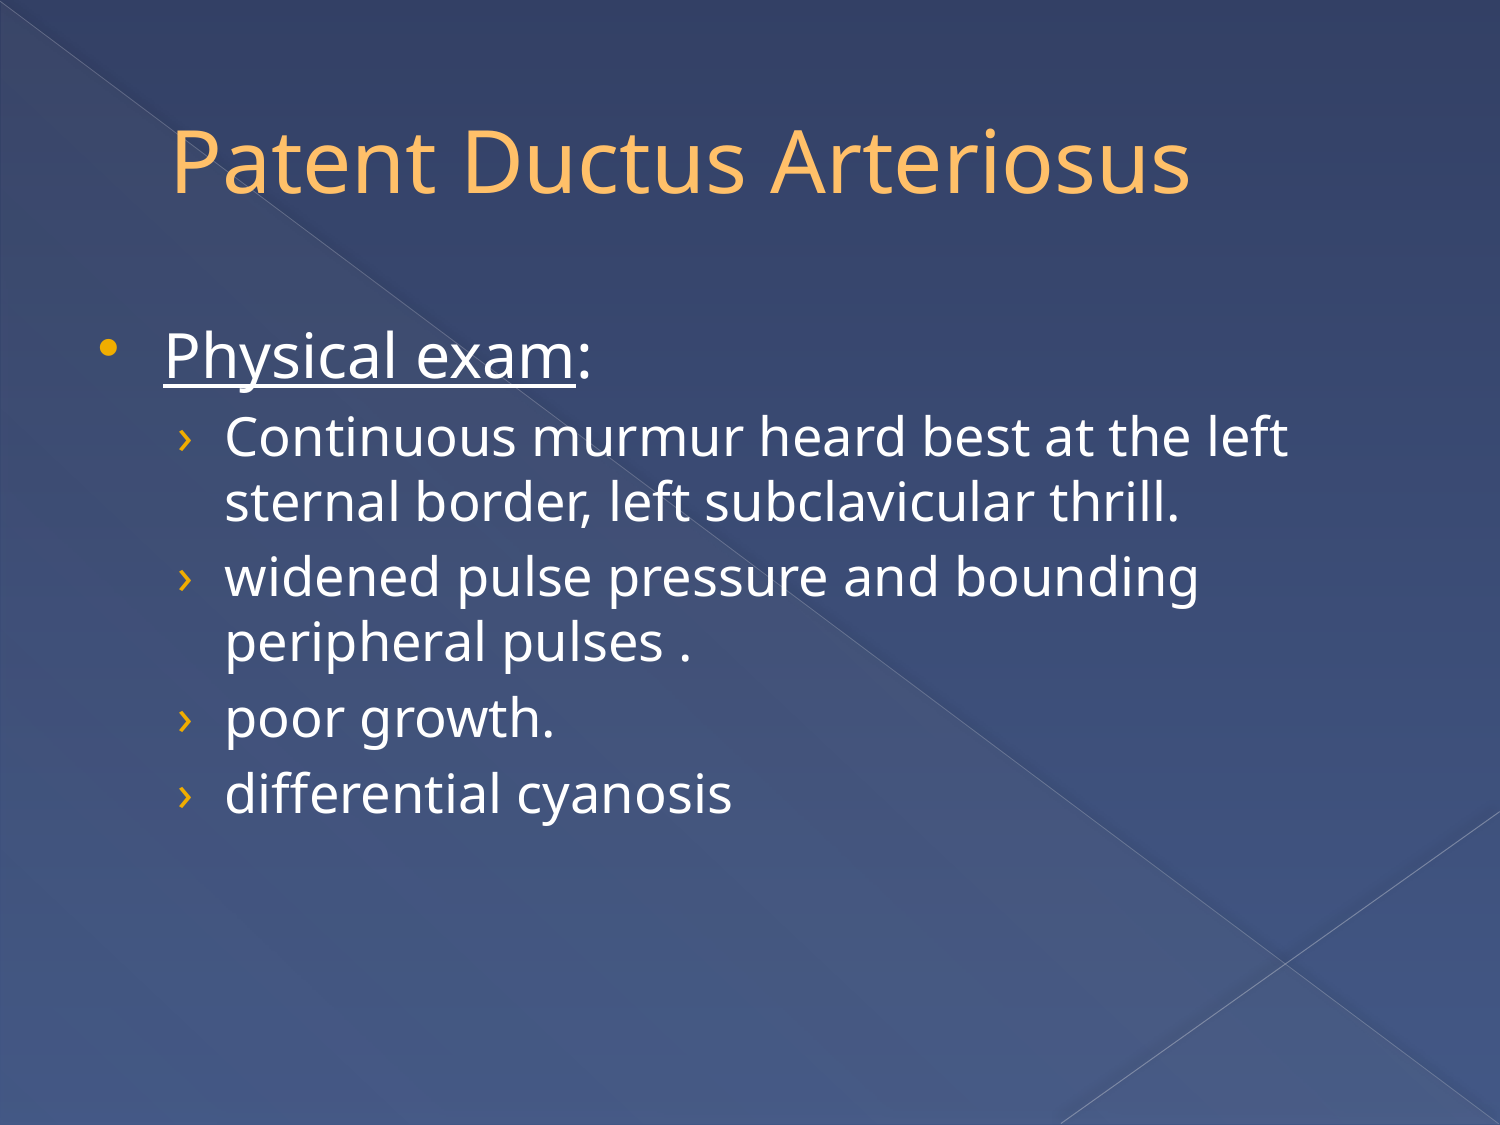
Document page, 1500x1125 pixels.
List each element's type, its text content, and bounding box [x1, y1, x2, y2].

list Physical exam: Continuous murmur heard best at the left sternal border, left subclavicular thrill. widened pulse pressure and bounding peripheral pulses . poor growth. differential cyanosis [75, 308, 1425, 1059]
title Patent Ductus Arteriosus [75, 43, 1425, 274]
